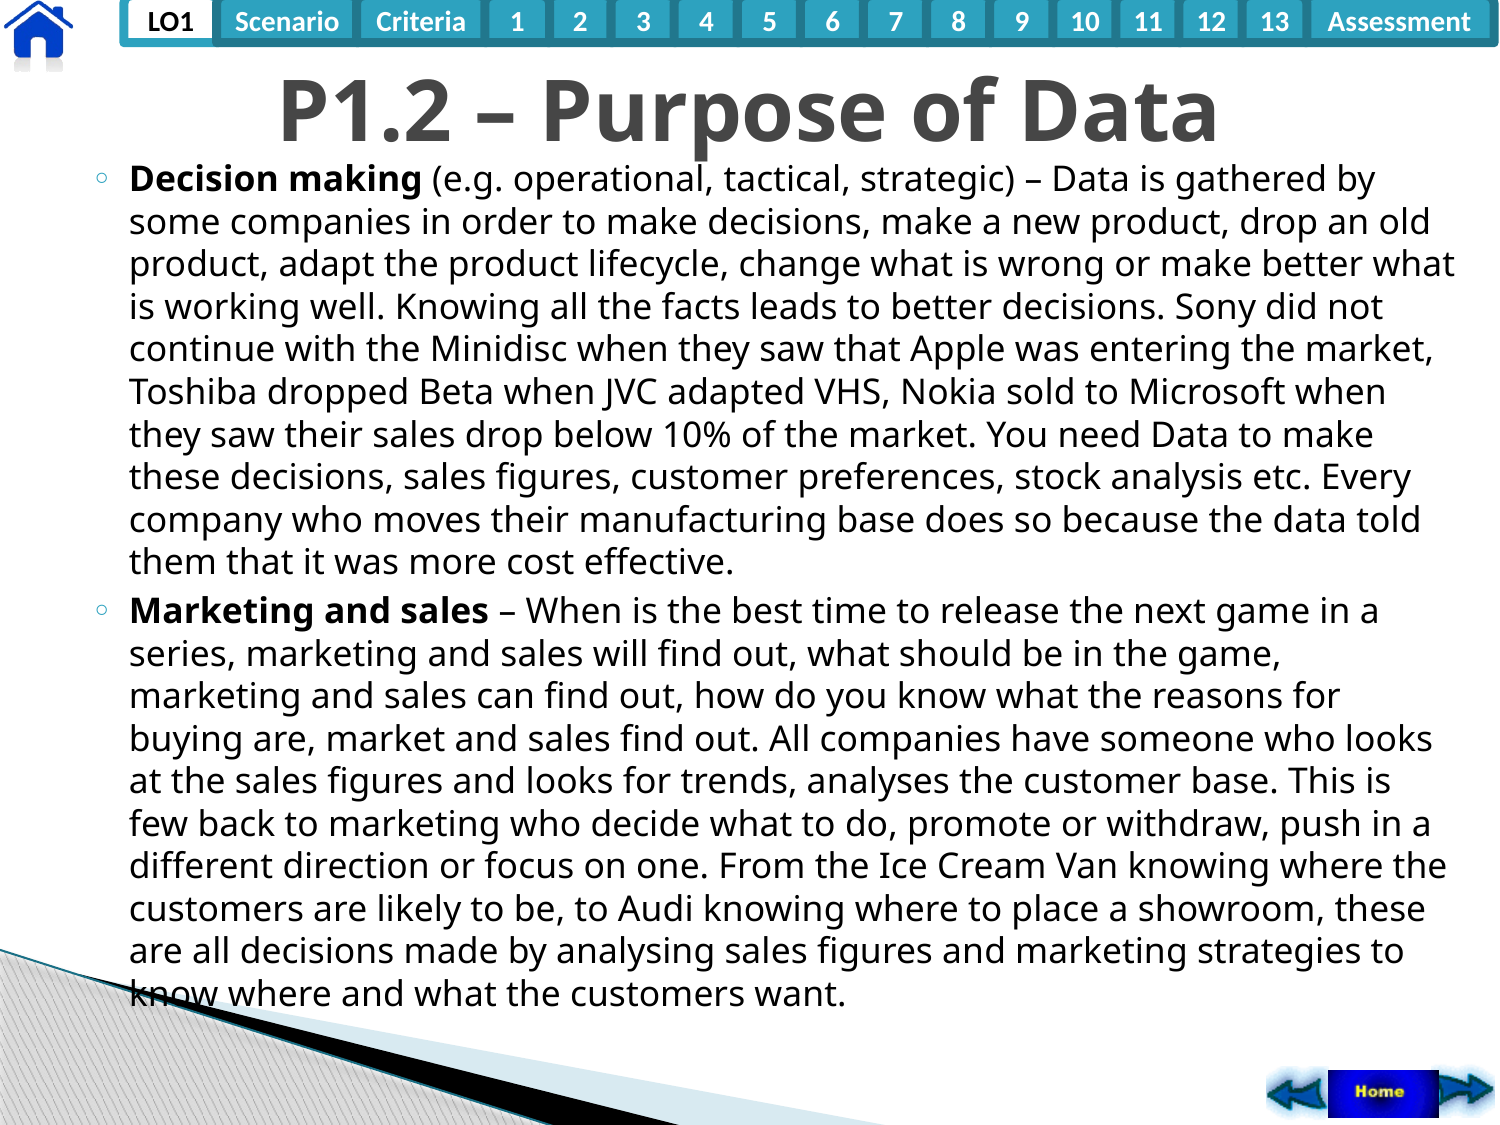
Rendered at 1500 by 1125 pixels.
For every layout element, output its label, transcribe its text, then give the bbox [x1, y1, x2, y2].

list Decision making (e.g. operational, tactical, strategic) – Data is gathered by some companies in order to make decisions, make a new product, drop an old product, adapt the product lifecycle, change what is wrong or make better what is working well. Knowing all the facts leads to better decisions. Sony did not continue with the Minidisc when they saw that Apple was entering the market, Toshiba dropped Beta when JVC adapted VHS, Nokia sold to Microsoft when they saw their sales drop below 10% of the market. You need Data to make these decisions, sales figures, customer preferences, stock analysis etc. Every company who moves their manufacturing base does so because the data told them that it was more cost effective. Marketing and sales – When is the best time to release the next game in a series, marketing and sales will find out, what should be in the game, marketing and sales can find out, how do you know what the reasons for buying are, market and sales find out. All companies have someone who looks at the sales figures and looks for trends, analyses the customer base. This is few back to marketing who decide what to do, promote or withdraw, push in a different direction or focus on one. From the Ice Cream Van knowing where the customers are likely to be, to Audi knowing where to place a showroom, these are all decisions made by analysing sales figures and marketing strategies to know where and what the customers want. [41, 149, 1471, 1035]
title P1.2 – Purpose of Data [75, 19, 1425, 159]
picture [1266, 1055, 1495, 1125]
picture [0, 0, 77, 91]
